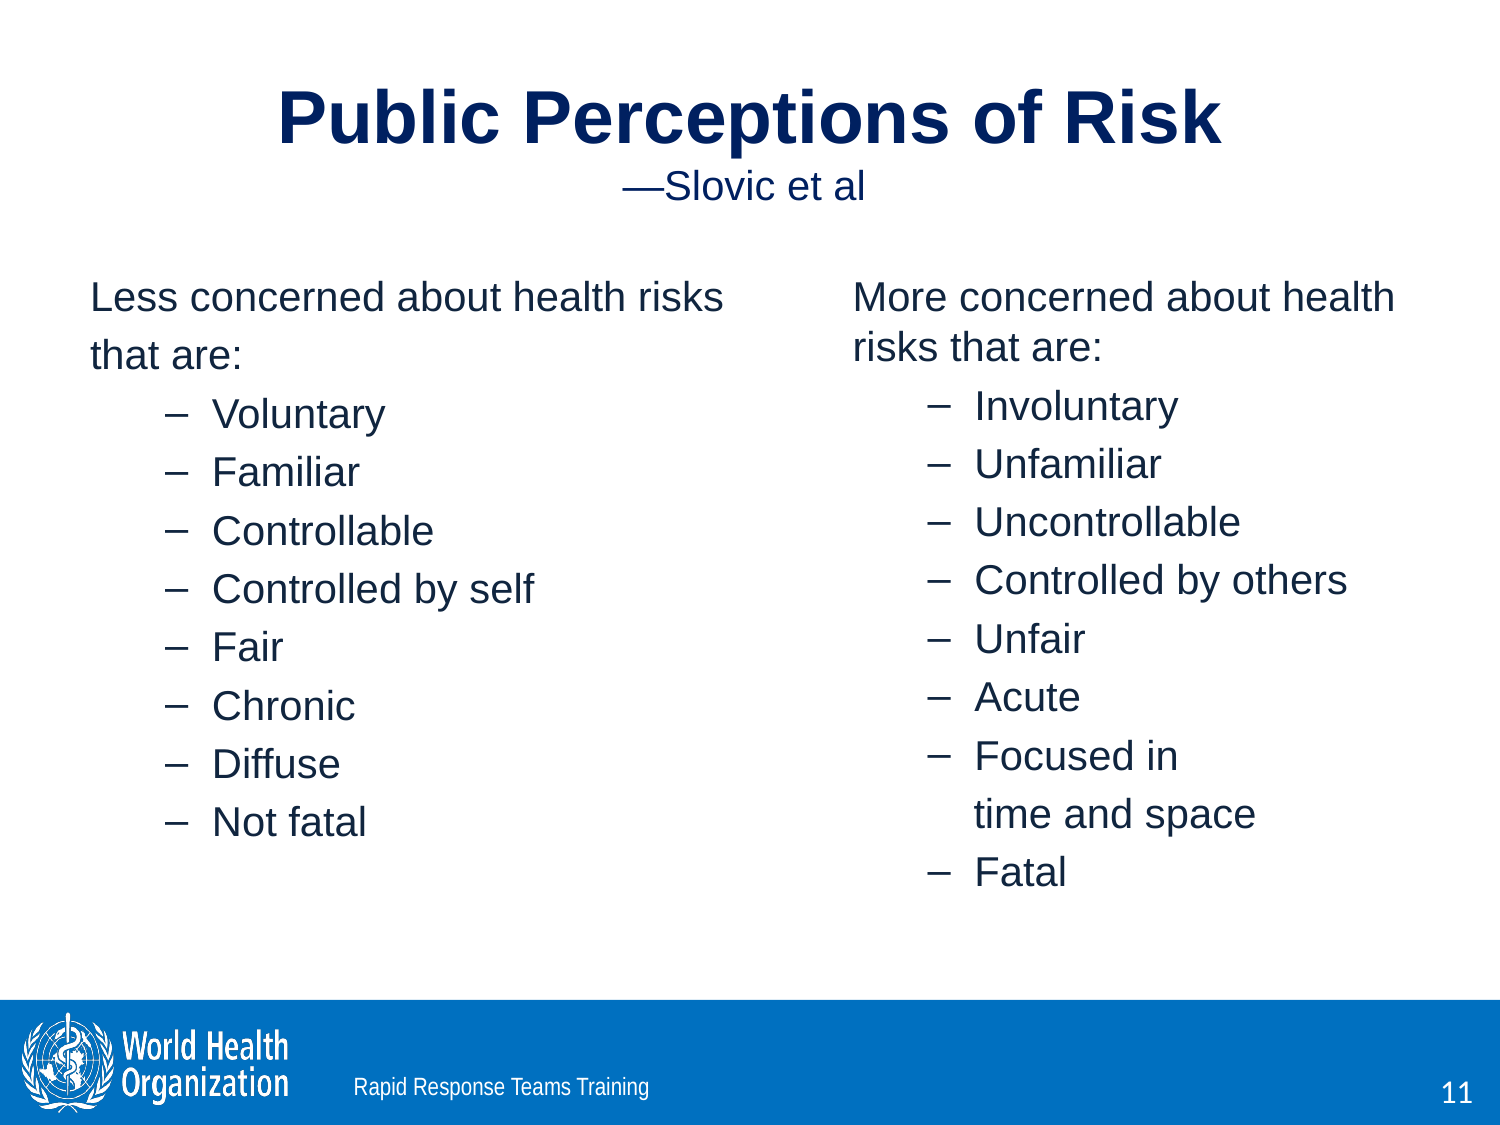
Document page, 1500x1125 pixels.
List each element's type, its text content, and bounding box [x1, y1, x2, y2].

list Less concerned about health risks that are: Voluntary Familiar Controllable Controlled by self Fair Chronic Diffuse Not fatal [75, 262, 1425, 1005]
picture [21, 1012, 288, 1113]
list More concerned about health risks that are: Involuntary Unfamiliar Uncontrollable Controlled by others Unfair Acute Focused in time and space Fatal [837, 262, 1500, 953]
title Public Perceptions of Risk —Slovic et al [75, 45, 1425, 233]
